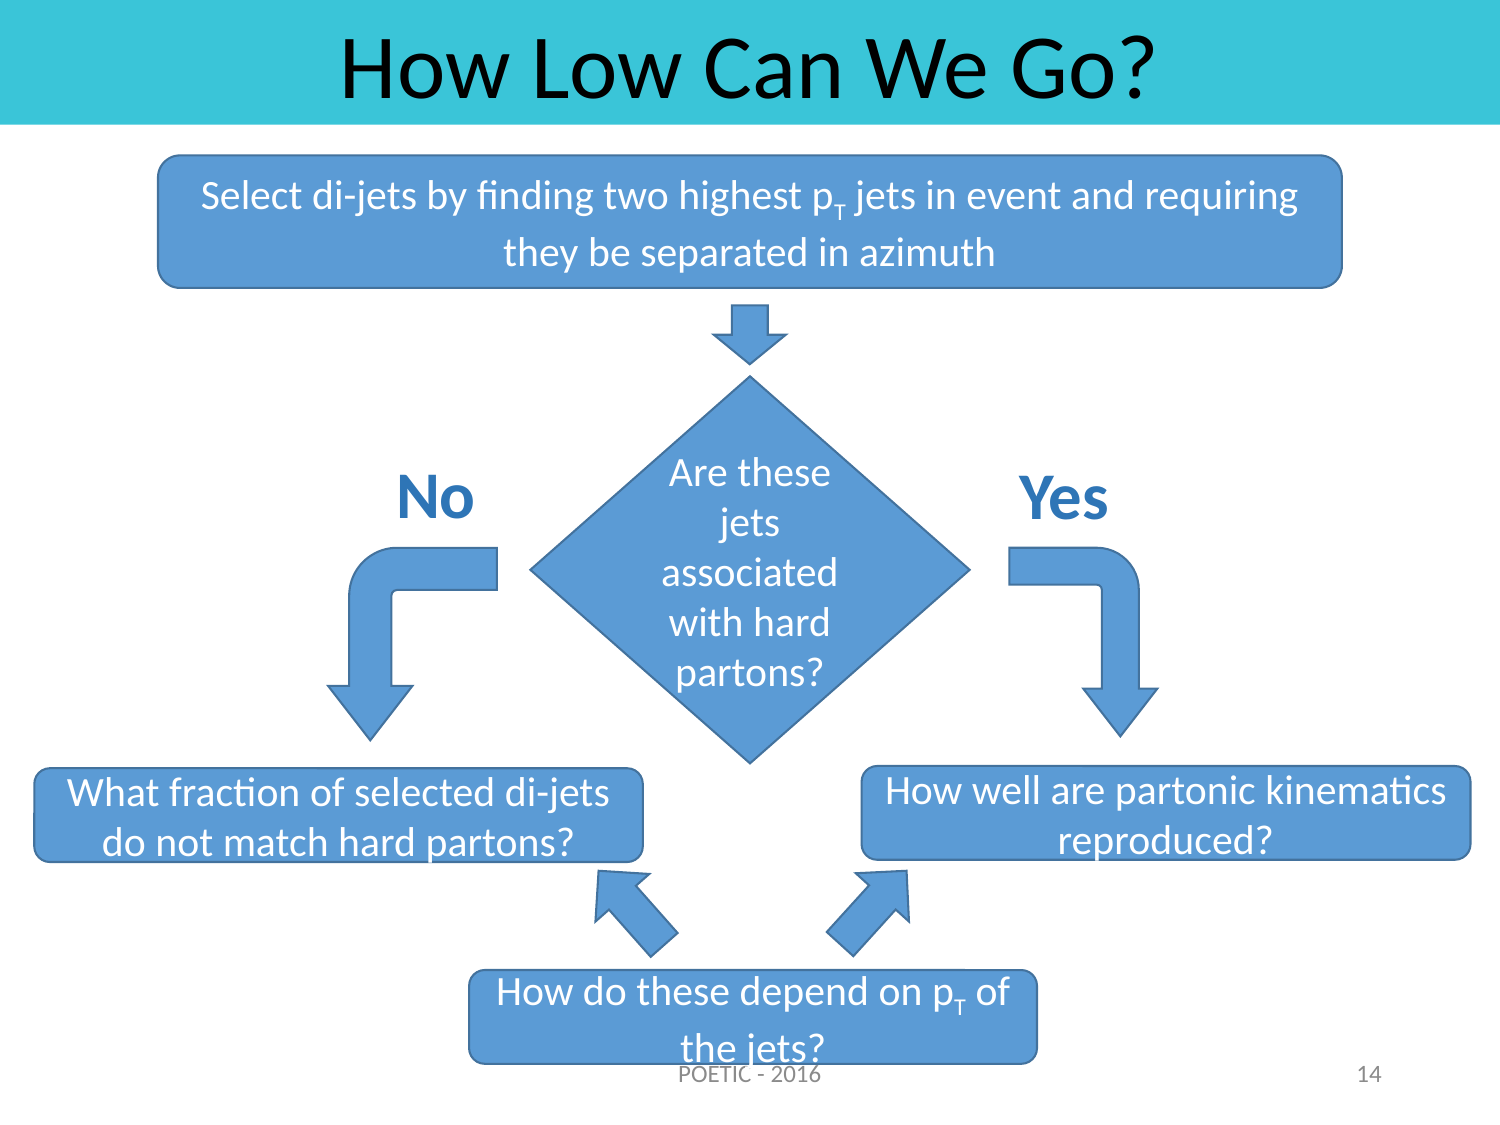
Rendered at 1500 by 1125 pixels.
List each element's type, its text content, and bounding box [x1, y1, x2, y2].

text_box [1008, 546, 1160, 739]
slide_number 14 [1059, 1042, 1397, 1103]
text_box Are these jets associated with hard partons? [528, 374, 972, 765]
text_box Select di-jets by finding two highest pT jets in event and requiring they be separated in azimuth [156, 154, 1343, 289]
footer POETIC - 2016 [496, 1042, 1004, 1103]
text_box [825, 869, 911, 958]
text_box No [381, 444, 533, 540]
text_box [326, 546, 498, 743]
text_box How Low Can We Go? [0, 0, 1500, 125]
text_box How well are partonic kinematics reproduced? [860, 764, 1472, 861]
text_box [594, 869, 680, 959]
text_box Yes [1004, 445, 1156, 541]
text_box What fraction of selected di-jets do not match hard partons? [33, 767, 644, 864]
text_box [710, 304, 789, 366]
text_box How do these depend on pT of the jets? [468, 968, 1039, 1065]
